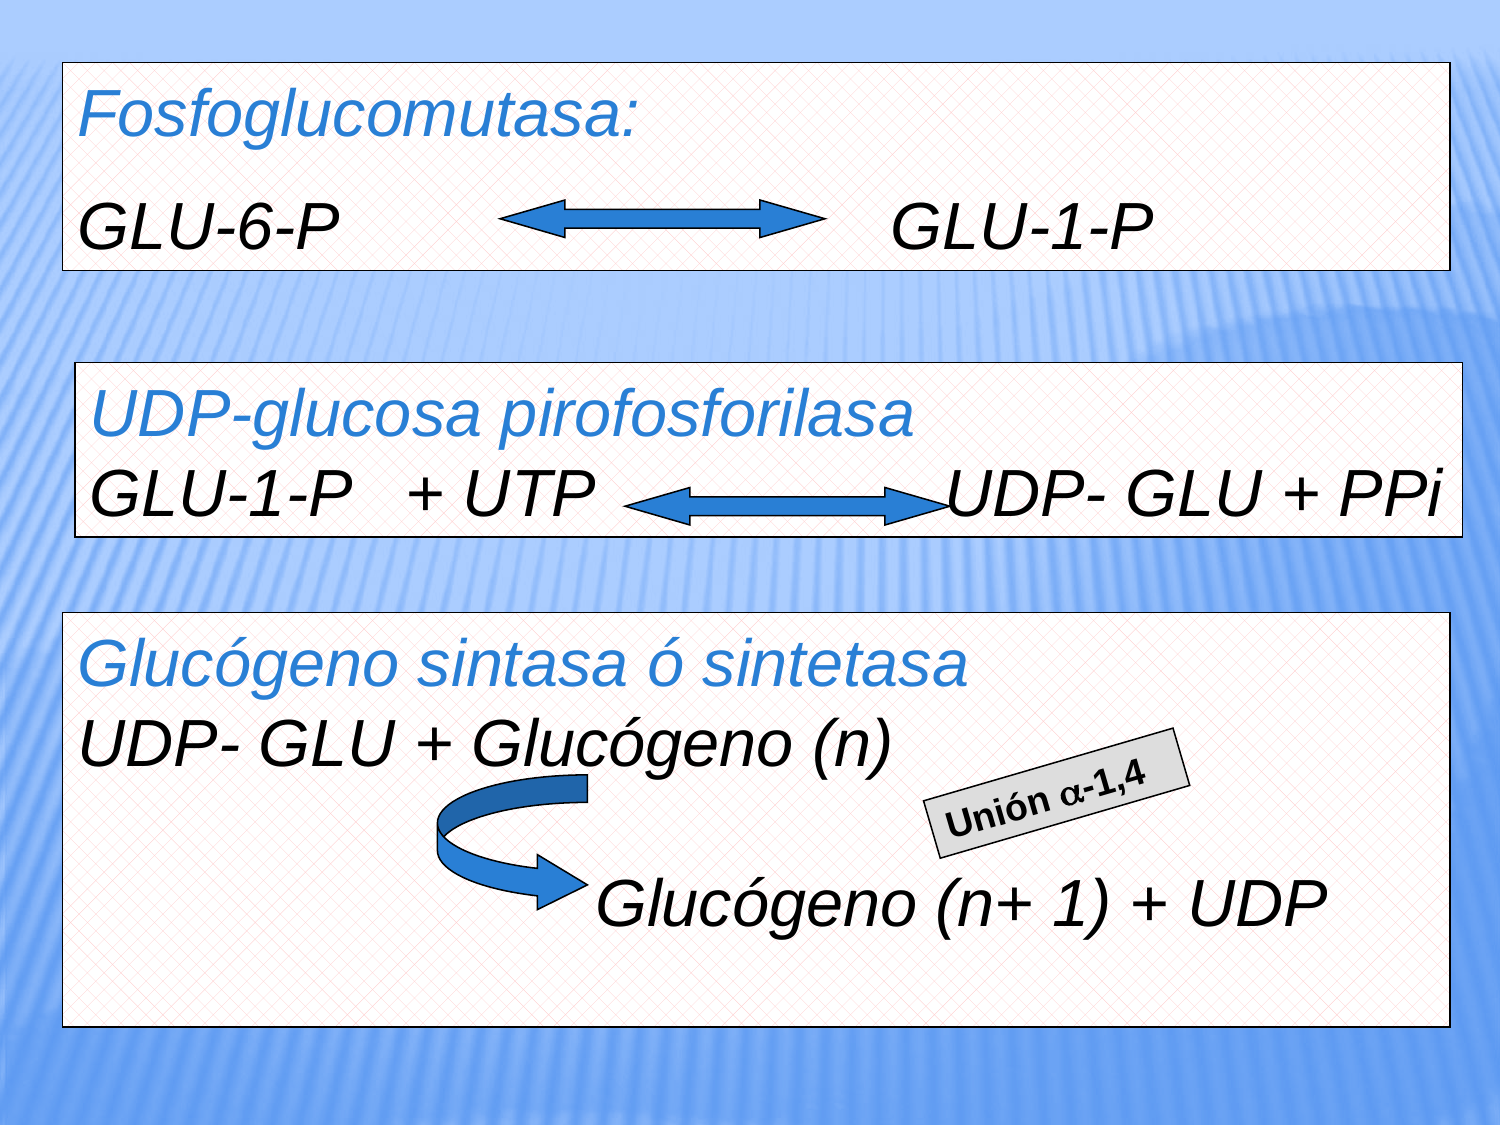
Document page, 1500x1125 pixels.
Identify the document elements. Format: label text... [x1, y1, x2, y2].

text_box Fosfoglucomutasa: GLU-6-P GLU-1-P [62, 62, 1450, 271]
text_box [500, 200, 826, 238]
text_box Unión a-1,4 [923, 728, 1190, 859]
text_box [437, 774, 588, 910]
text_box [624, 487, 950, 526]
text_box Glucógeno sintasa ó sintetasa UDP- GLU + Glucógeno (n) Glucógeno (n+ 1) + UDP [62, 612, 1450, 1027]
text_box UDP-glucosa pirofosforilasa GLU-1-P + UTP UDP- GLU + PPi [75, 362, 1463, 538]
